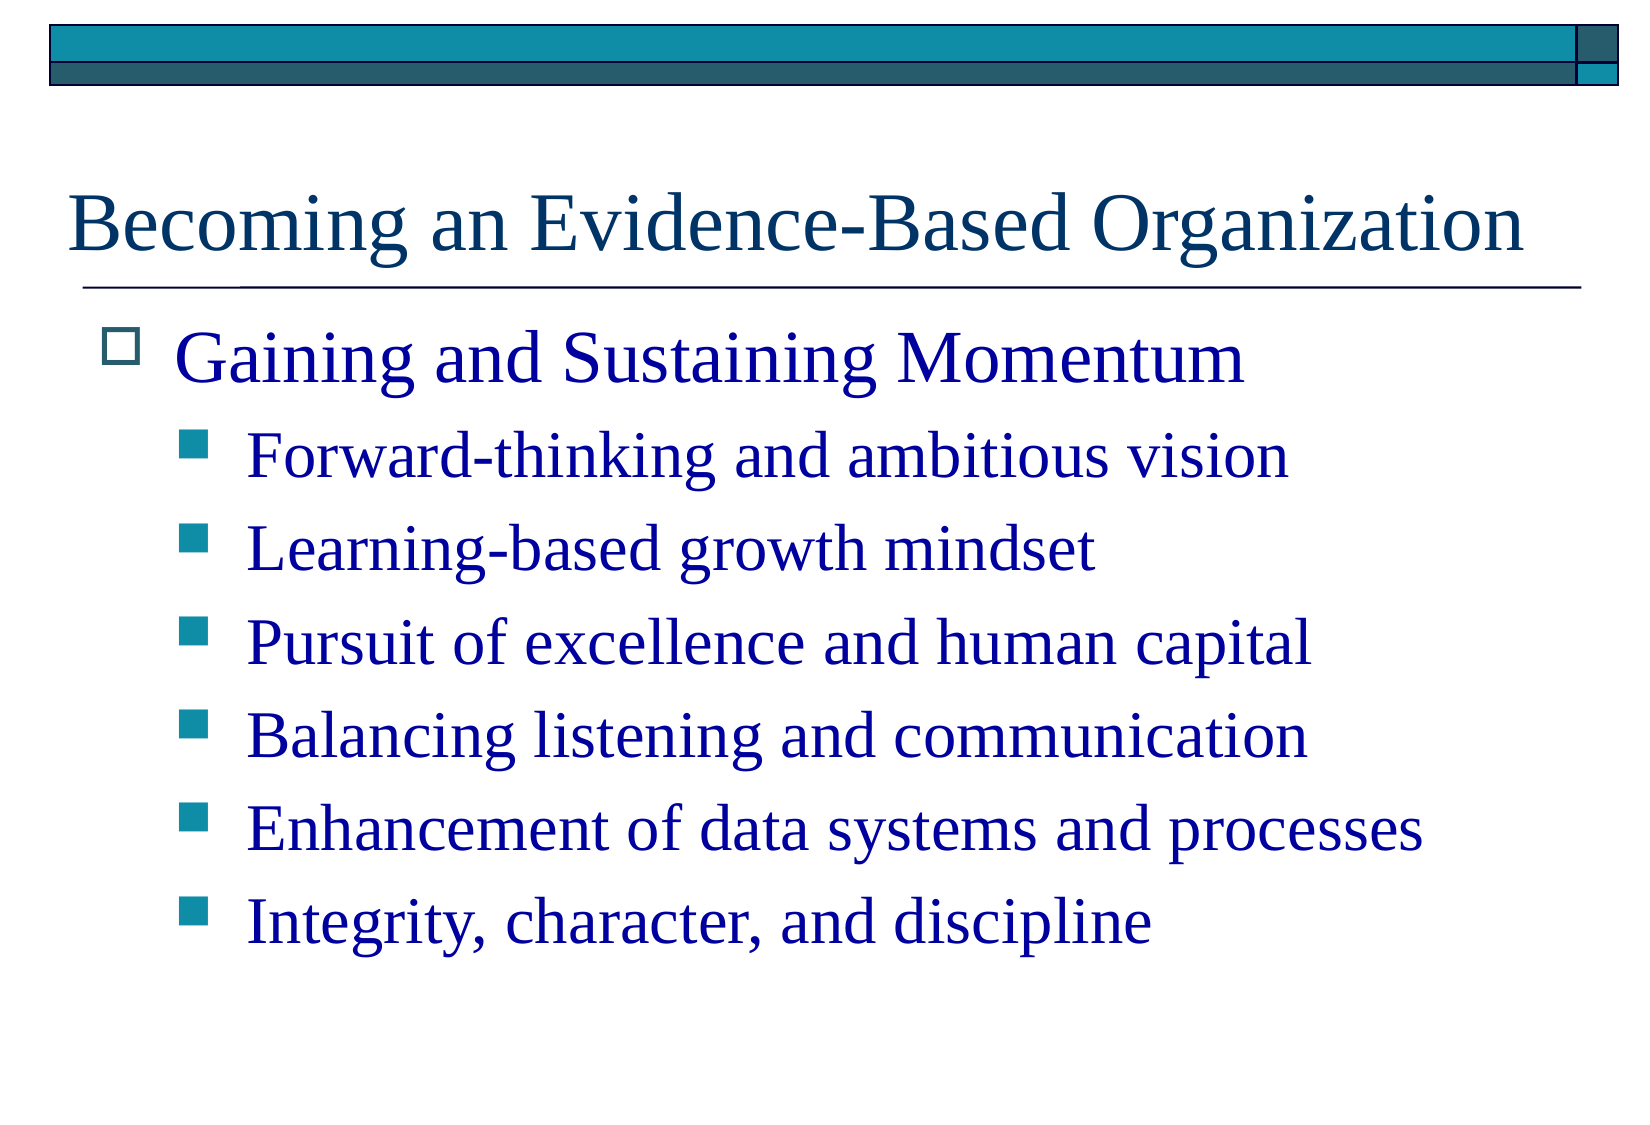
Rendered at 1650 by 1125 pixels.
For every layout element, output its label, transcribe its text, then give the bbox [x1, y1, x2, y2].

list Gaining and Sustaining Momentum Forward-thinking and ambitious vision Learning-based growth mindset Pursuit of excellence and human capital Balancing listening and communication Enhancement of data systems and processes Integrity, character, and discipline [82, 299, 1568, 1069]
title Becoming an Evidence-Based Organization [51, 87, 1617, 276]
